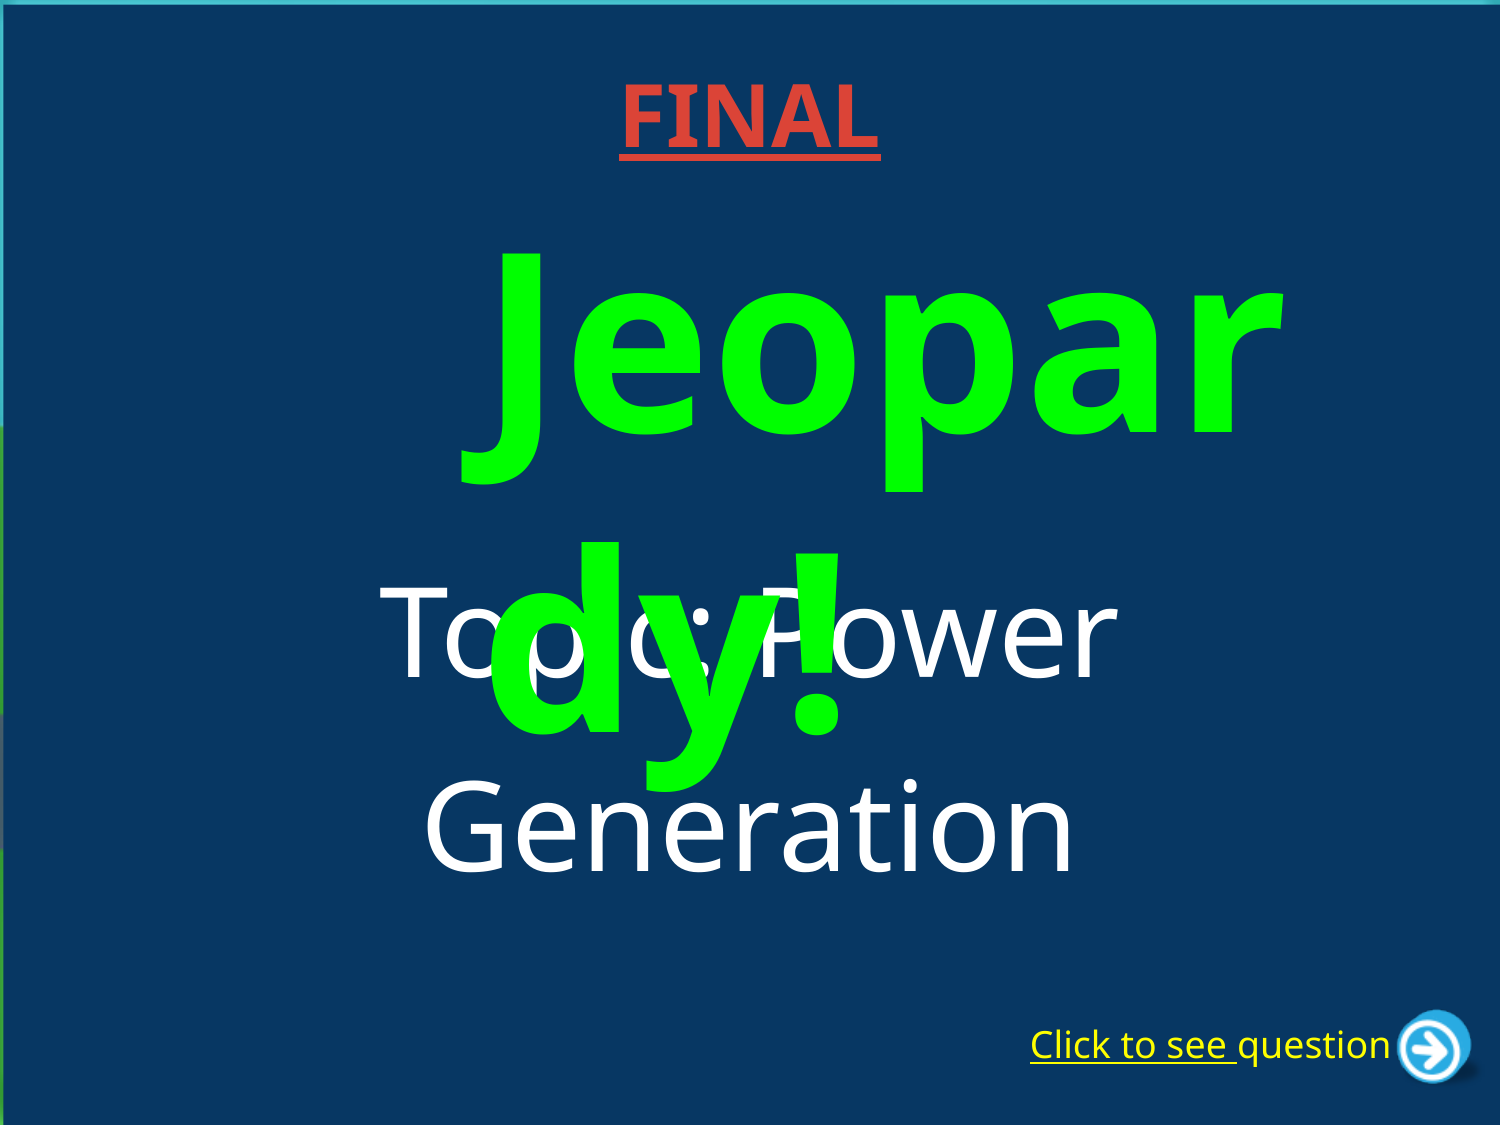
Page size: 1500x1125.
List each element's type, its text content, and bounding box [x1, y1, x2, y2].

text_box [3, 4, 1500, 1125]
text_box Jeopardy! [465, 168, 1311, 470]
title FINAL [75, 45, 1425, 169]
picture [0, 0, 1500, 1125]
list Topic: Power Generation [75, 447, 1425, 976]
text_box Click to see question [984, 985, 1438, 1109]
picture [1384, 996, 1485, 1097]
